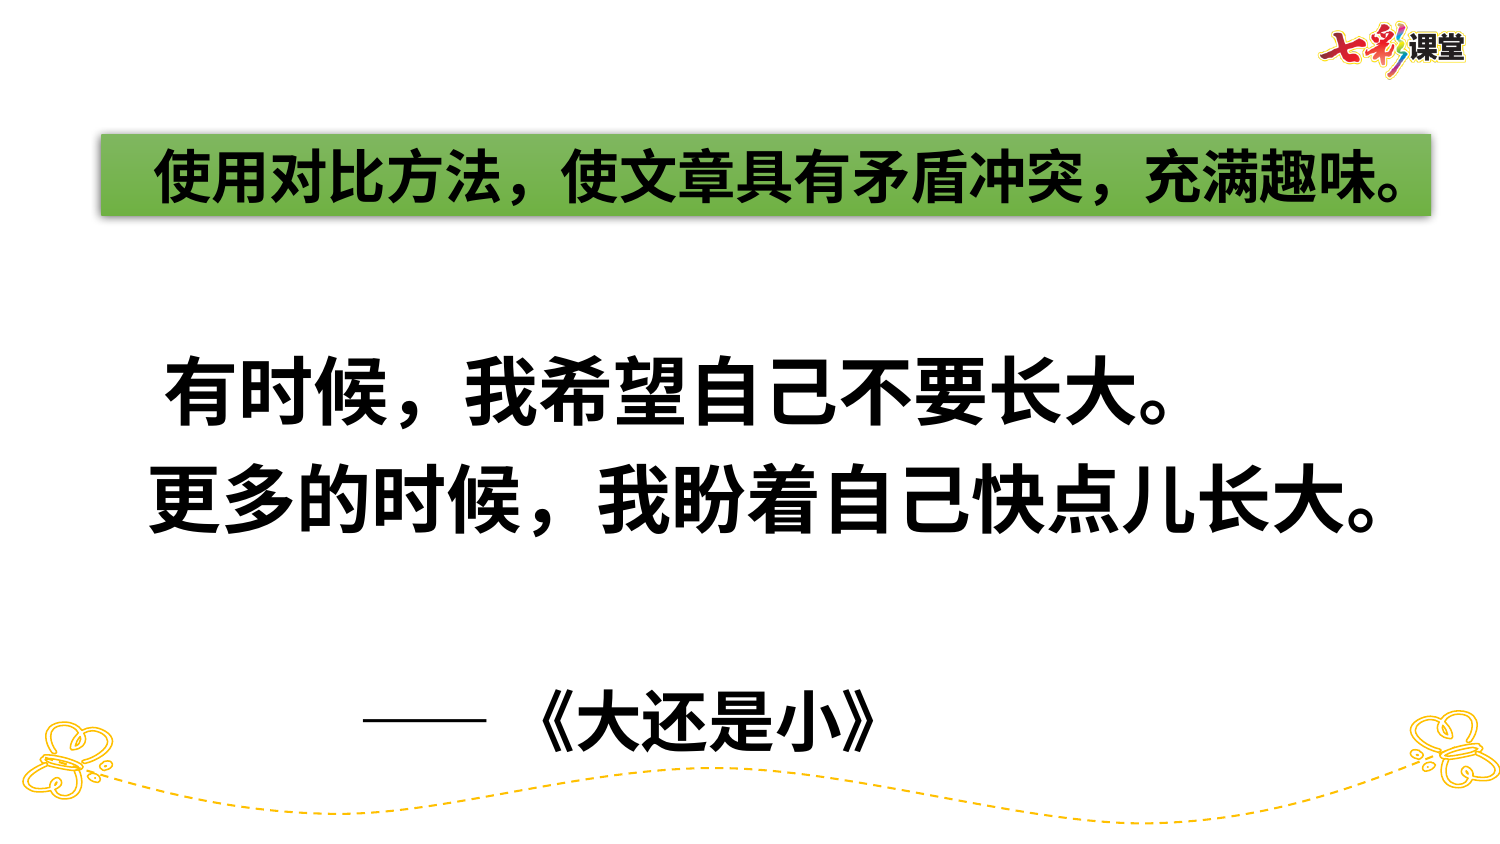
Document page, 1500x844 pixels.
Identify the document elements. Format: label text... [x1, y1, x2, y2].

text_box ——《大还是小》 [347, 674, 921, 766]
picture [1316, 20, 1468, 80]
text_box 有时候，我希望自己不要长大。 更多的时候，我盼着自己快点儿长大。 [66, 320, 1422, 548]
text_box 使用对比方法，使文章具有矛盾冲突，充满趣味。 [101, 134, 1432, 216]
